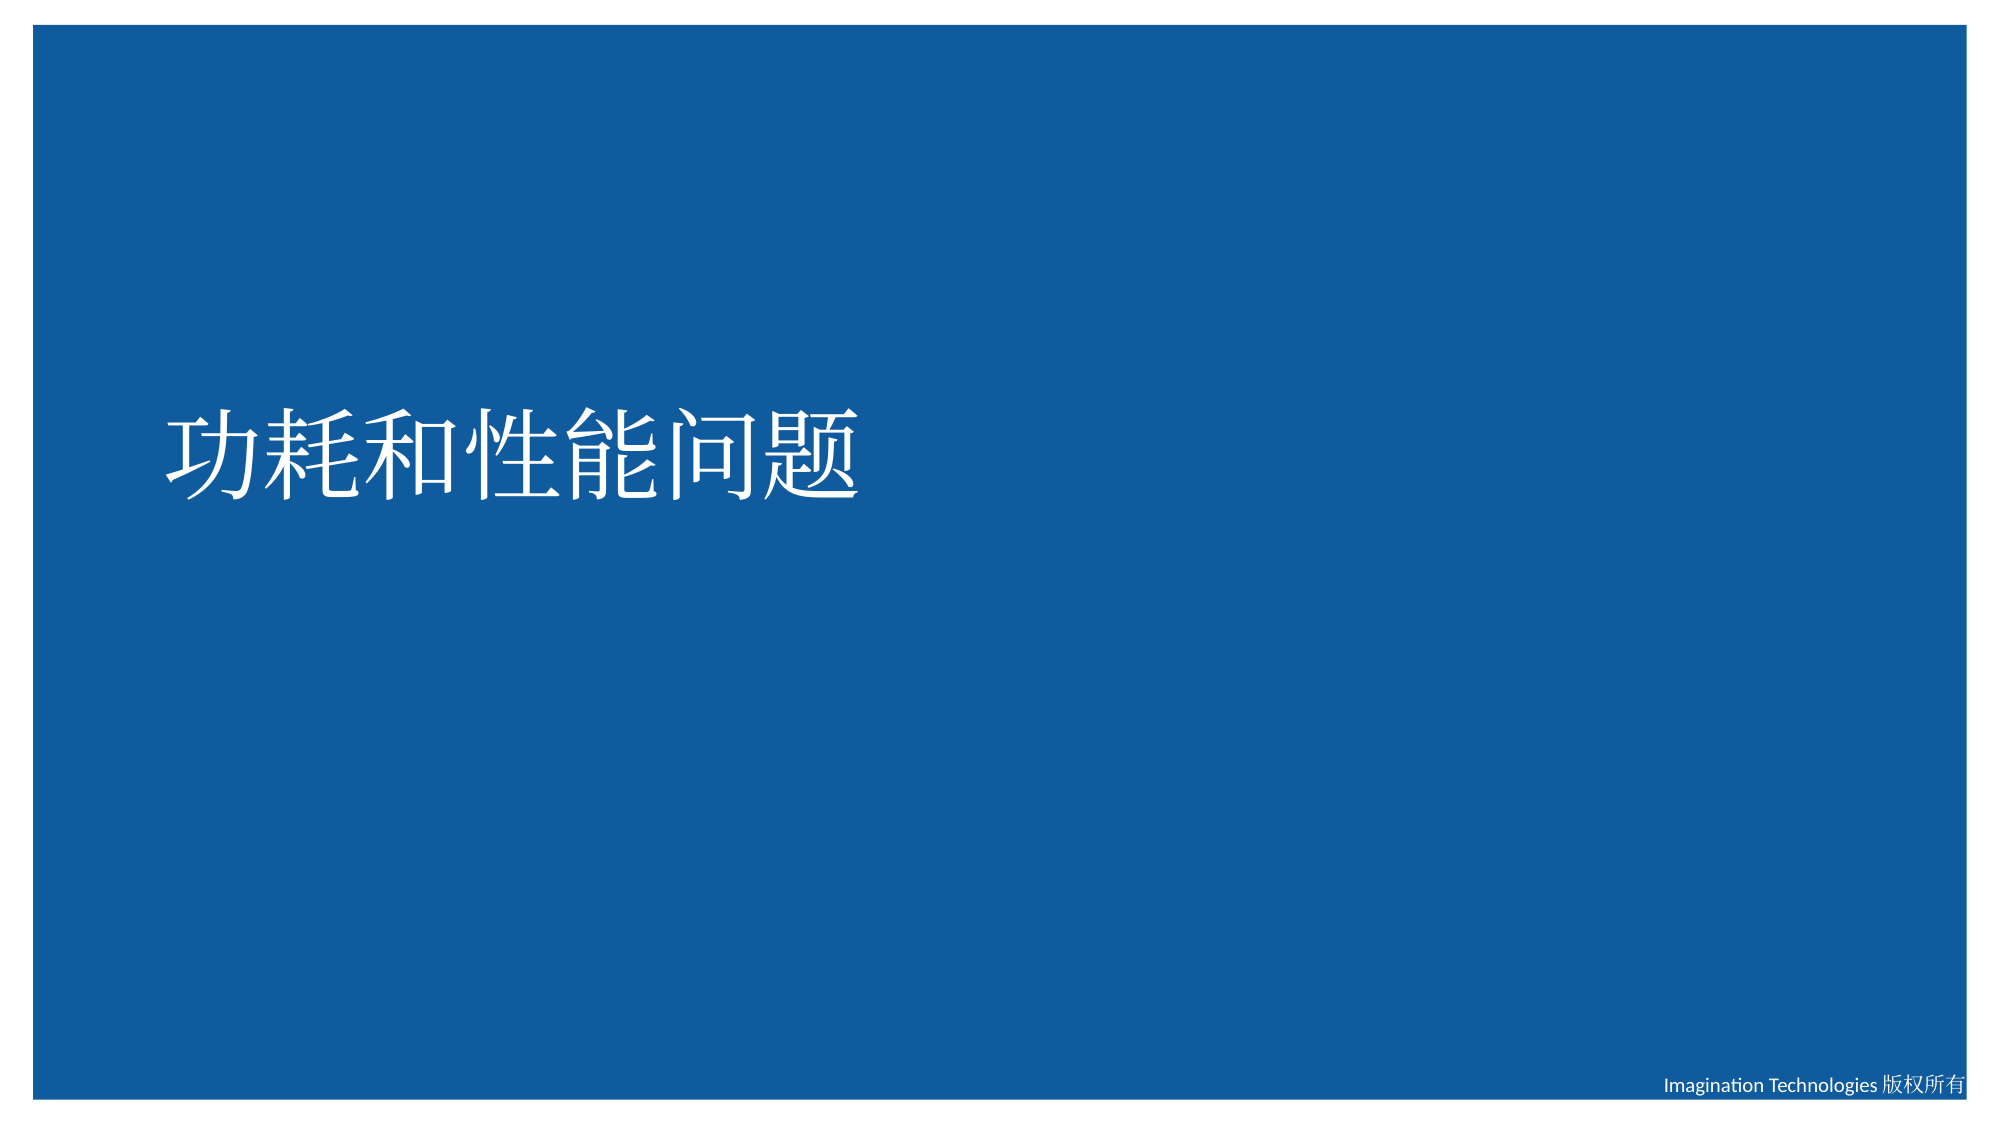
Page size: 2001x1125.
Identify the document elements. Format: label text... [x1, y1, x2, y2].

text_box Imagination Technologies版权所有 [31, 1064, 1981, 1105]
title 功耗和性能问题 [146, 317, 1870, 597]
